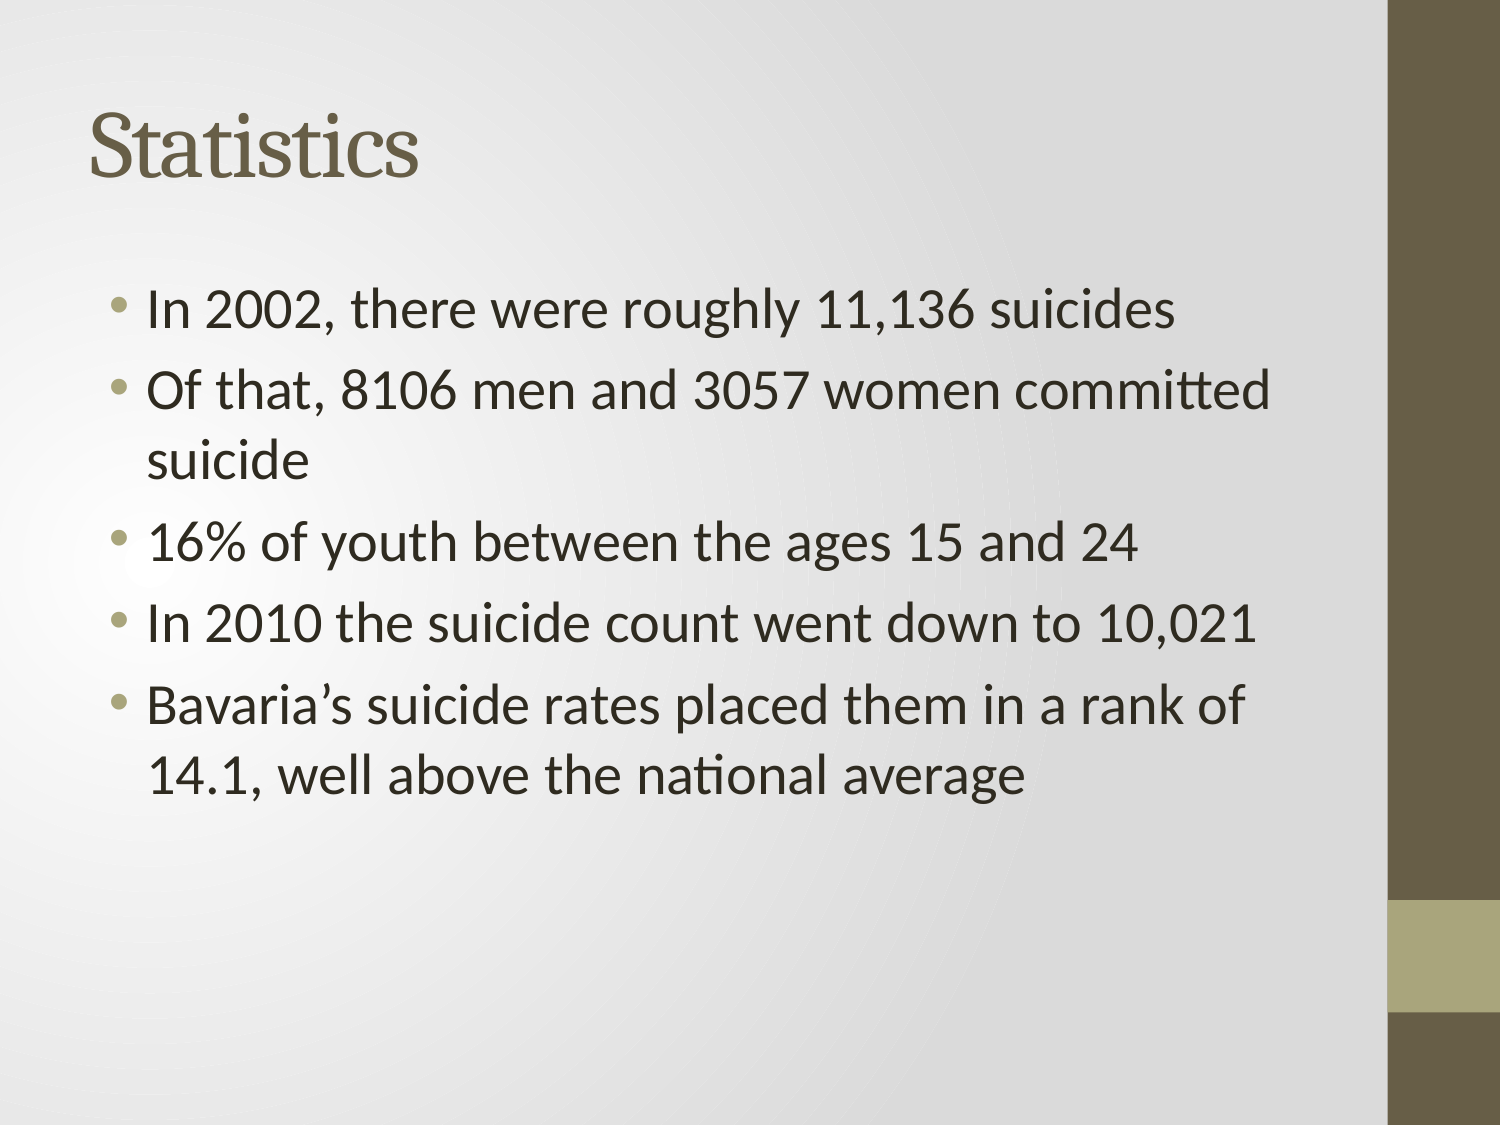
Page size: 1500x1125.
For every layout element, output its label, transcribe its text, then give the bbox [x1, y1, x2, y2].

list In 2002, there were roughly 11,136 suicides Of that, 8106 men and 3057 women committed suicide 16% of youth between the ages 15 and 24 In 2010 the suicide count went down to 10,021 Bavaria’s suicide rates placed them in a rank of 14.1, well above the national average [75, 262, 1325, 875]
title Statistics [75, 45, 1325, 233]
